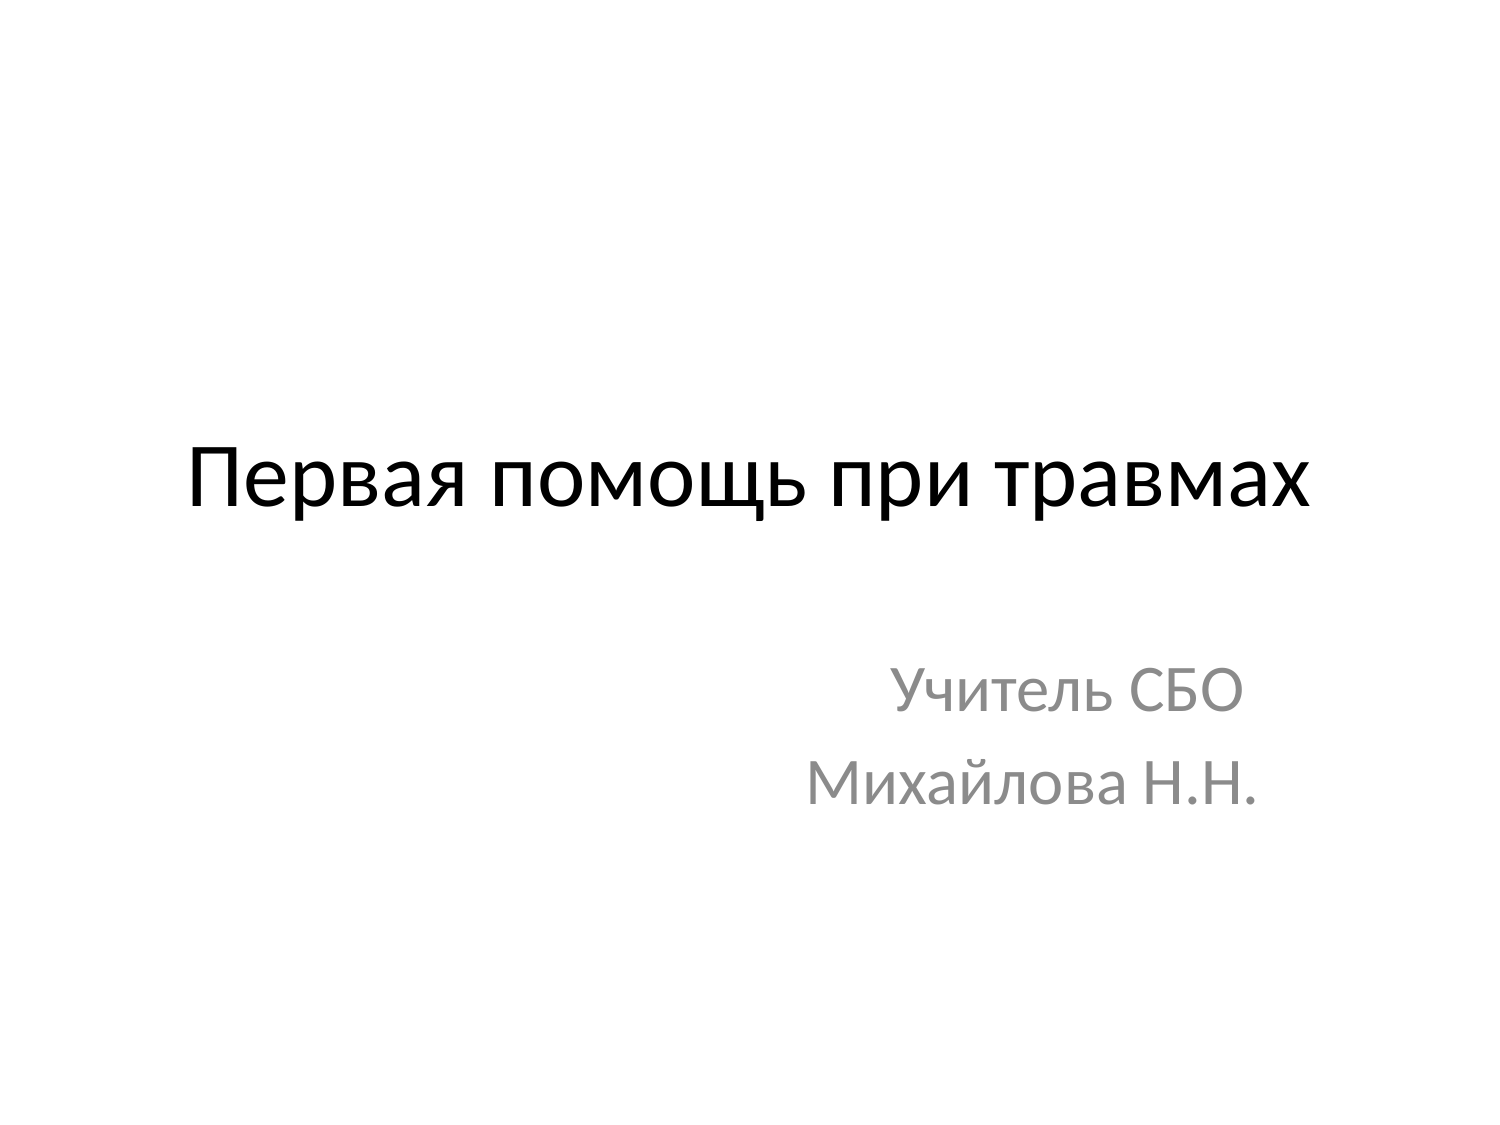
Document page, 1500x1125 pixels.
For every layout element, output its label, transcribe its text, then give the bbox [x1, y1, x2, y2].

subtitle Учитель СБО Михайлова Н.Н. [225, 637, 1275, 925]
title Первая помощь при травмах [112, 349, 1388, 591]
